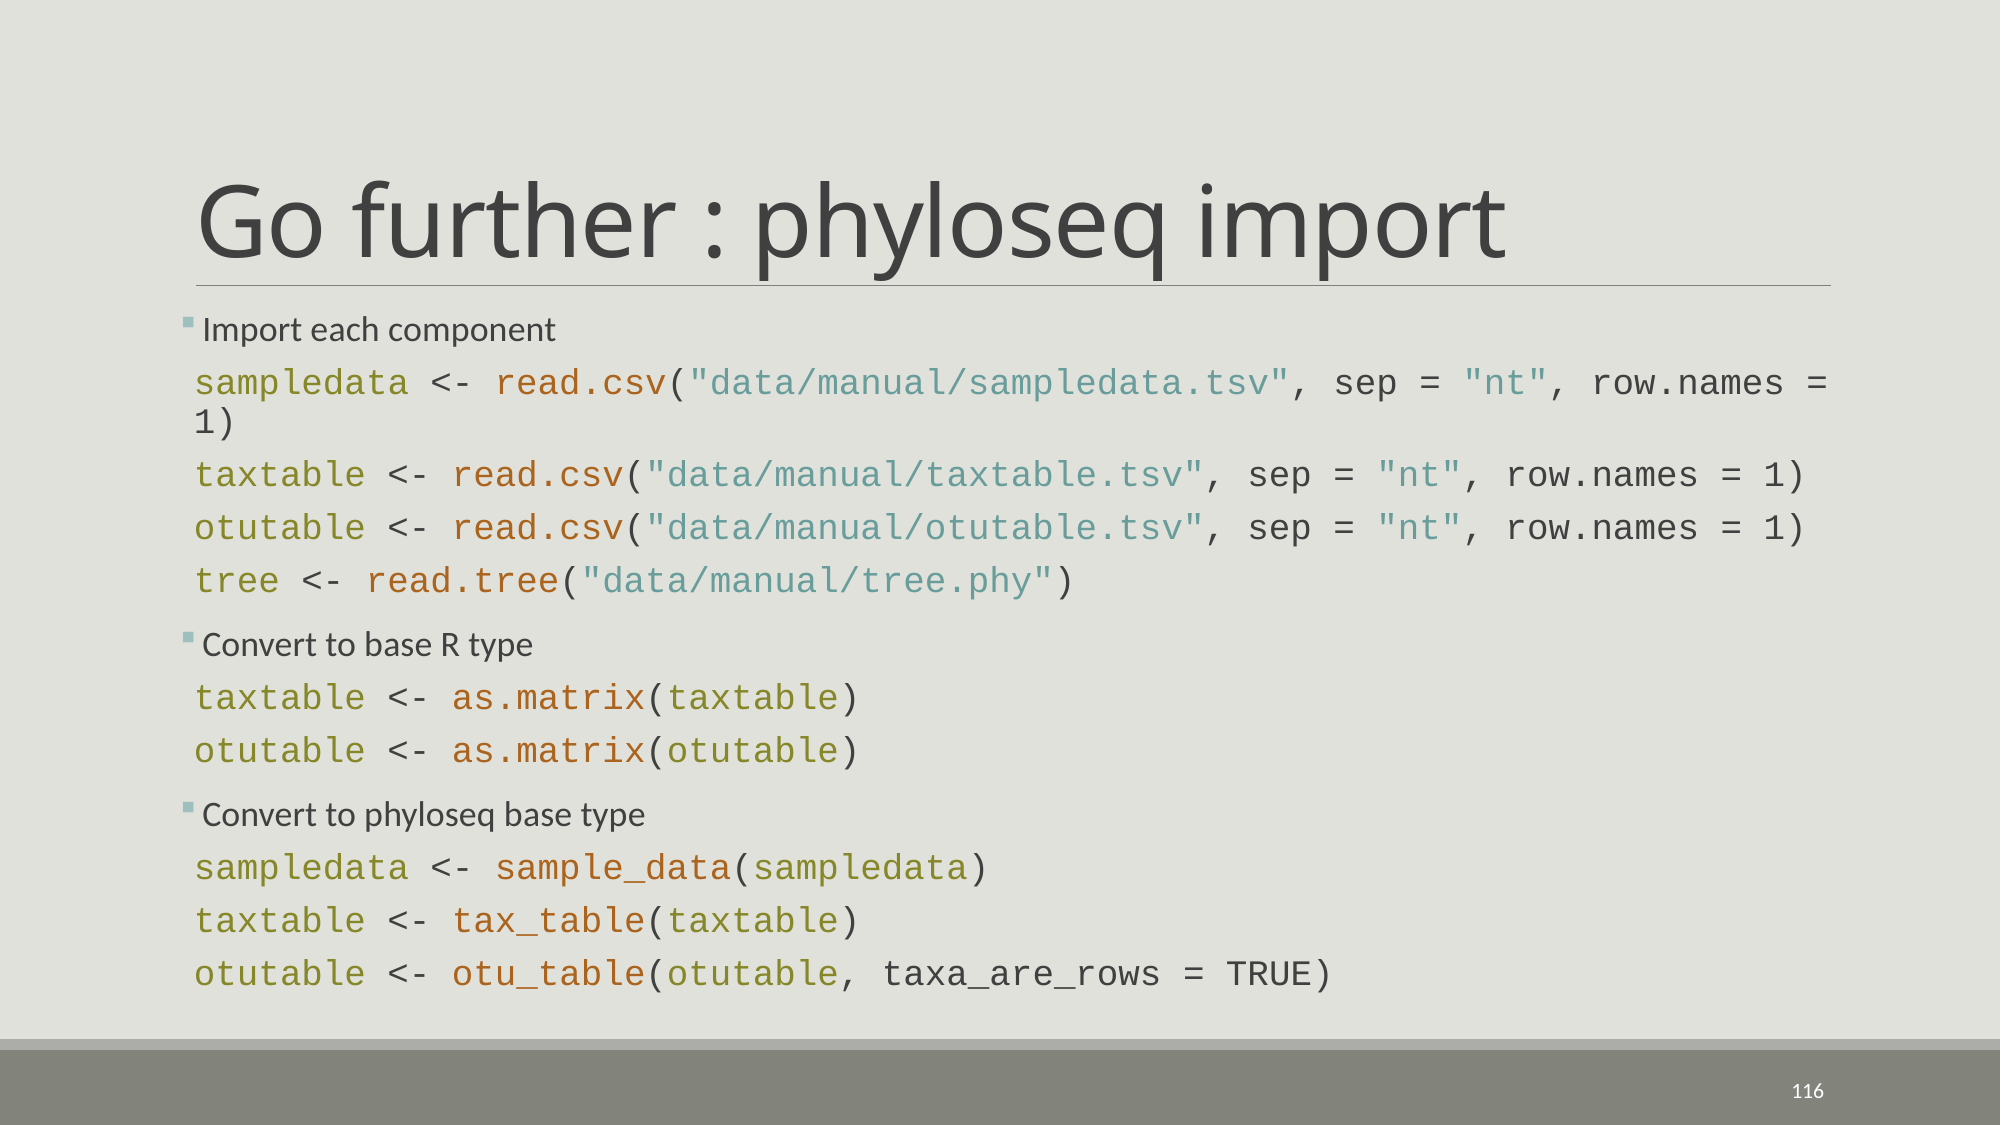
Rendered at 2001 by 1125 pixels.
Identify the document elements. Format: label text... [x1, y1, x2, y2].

slide_number 116 [1624, 1059, 1840, 1120]
title Go further : phyloseq import [180, 47, 1830, 285]
list Import each component sampledata <- read.csv("data/manual/sampledata.tsv", sep = "nt", row.names = 1) taxtable <- read.csv("data/manual/taxtable.tsv", sep = "nt", row.names = 1) otutable <- read.csv("data/manual/otutable.tsv", sep = "nt", row.names = 1) tree <- read.tree("data/manual/tree.phy") Convert to base R type taxtable <- as.matrix(taxtable) otutable <- as.matrix(otutable) Convert to phyloseq base type sampledata <- sample_data(sampledata) taxtable <- tax_table(taxtable) otutable <- otu_table(otutable, taxa_are_rows = TRUE) [180, 302, 1830, 1050]
